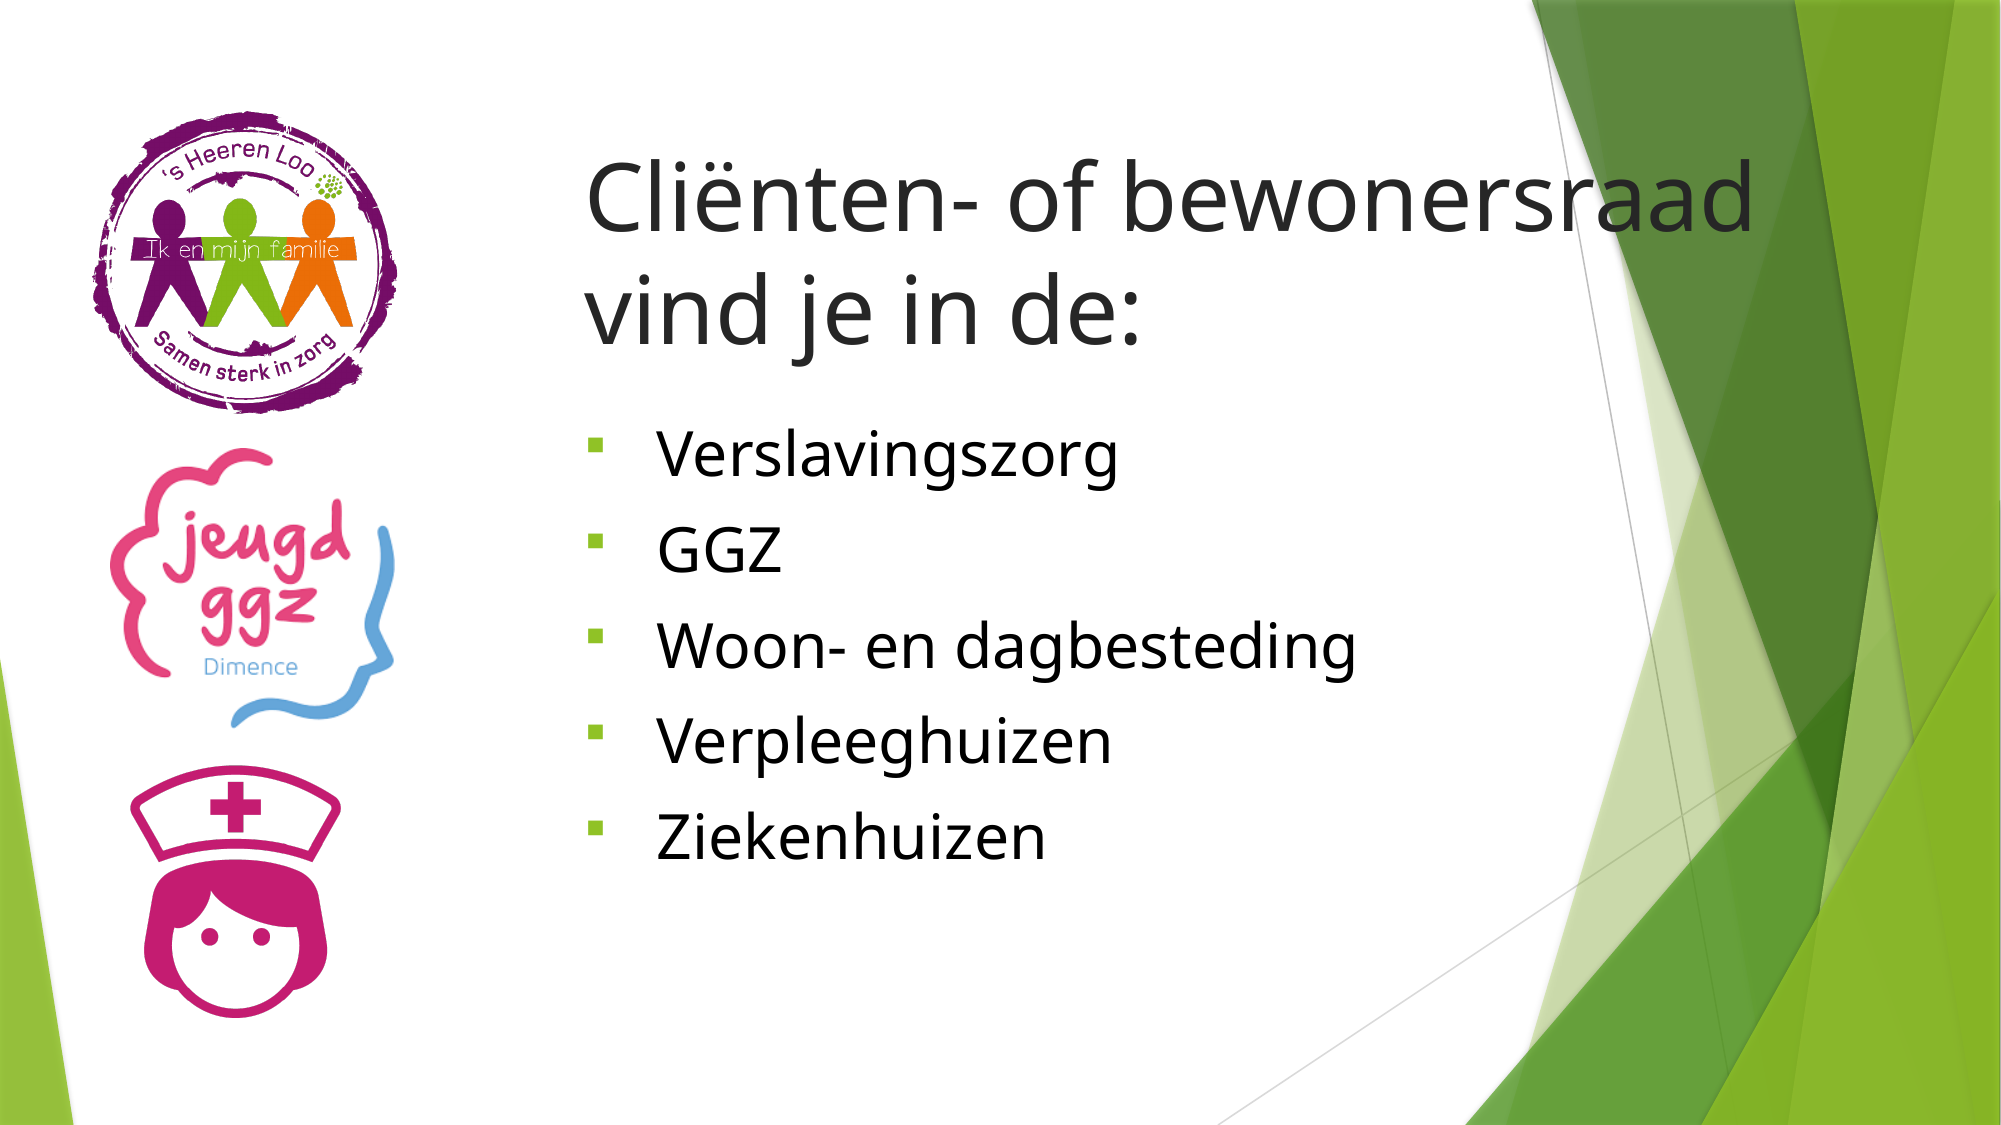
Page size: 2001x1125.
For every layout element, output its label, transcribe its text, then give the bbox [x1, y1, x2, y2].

picture [92, 748, 379, 1035]
title Cliënten- of bewonersraad vind je in de: [569, 129, 1869, 310]
list Verslavingszorg GGZ Woon- en dagbesteding Verpleeghuizen Ziekenhuizen [569, 310, 2000, 1056]
picture [92, 90, 420, 414]
picture [109, 447, 396, 730]
